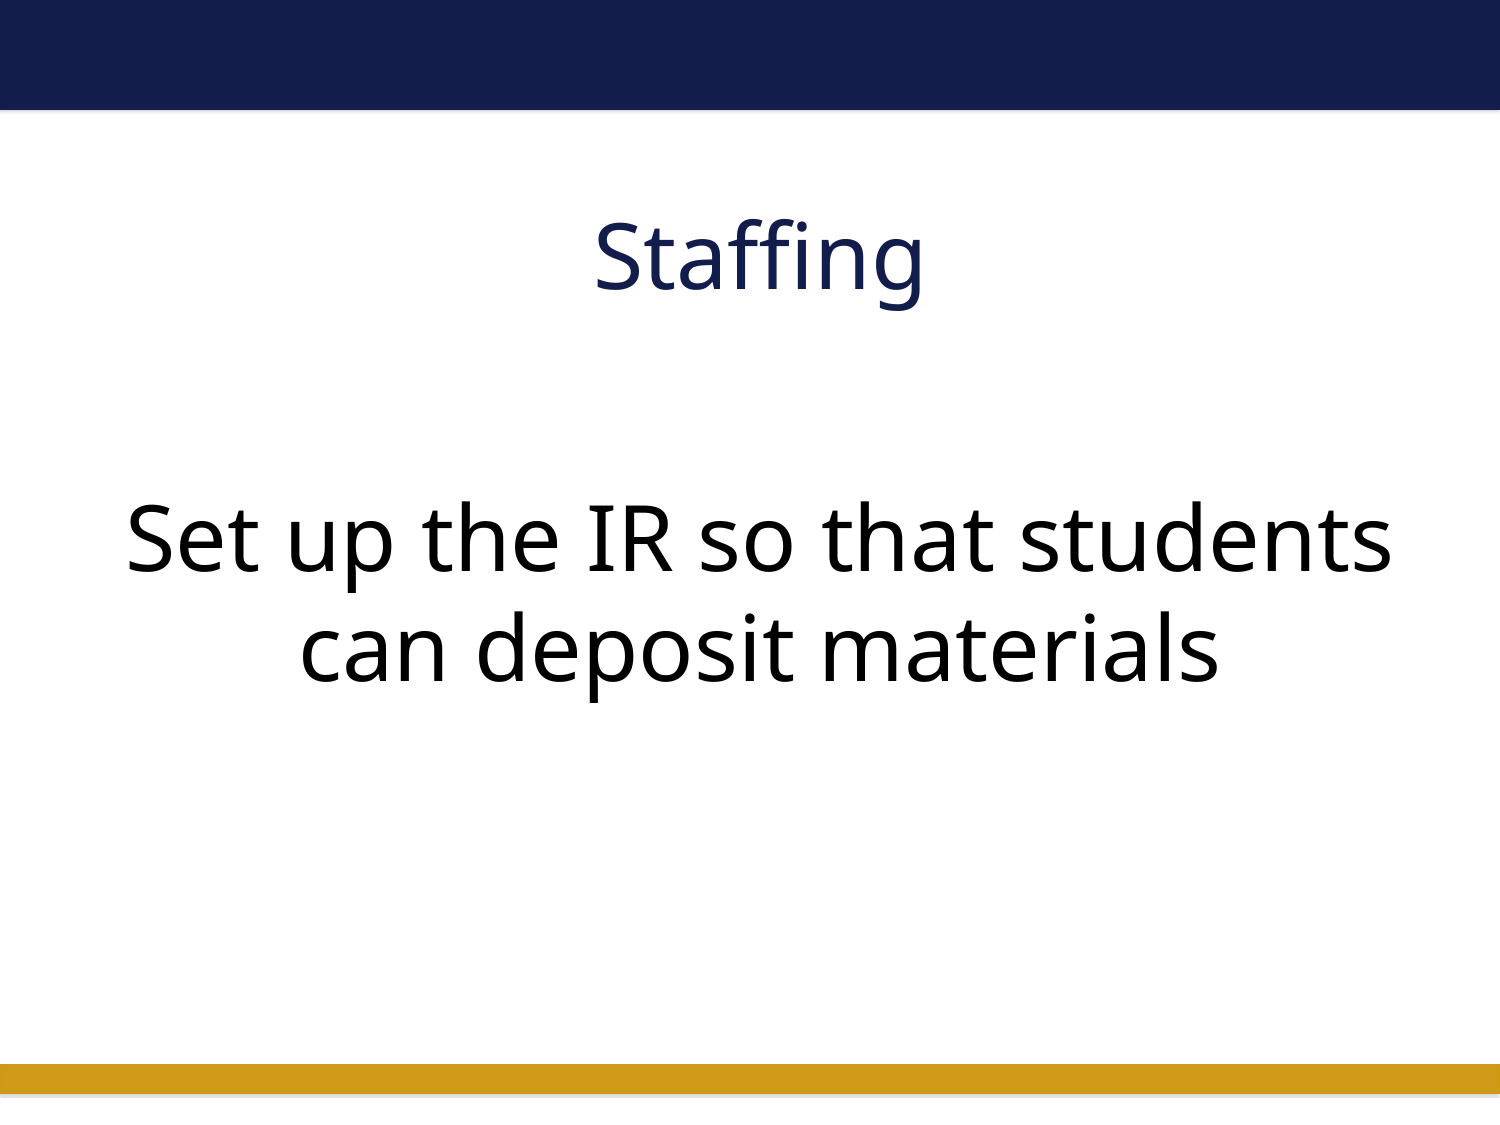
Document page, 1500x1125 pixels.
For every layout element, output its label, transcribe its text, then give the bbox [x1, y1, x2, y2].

list Set up the IR so that students can deposit materials [95, 472, 1425, 601]
title Staffing [95, 138, 1425, 368]
